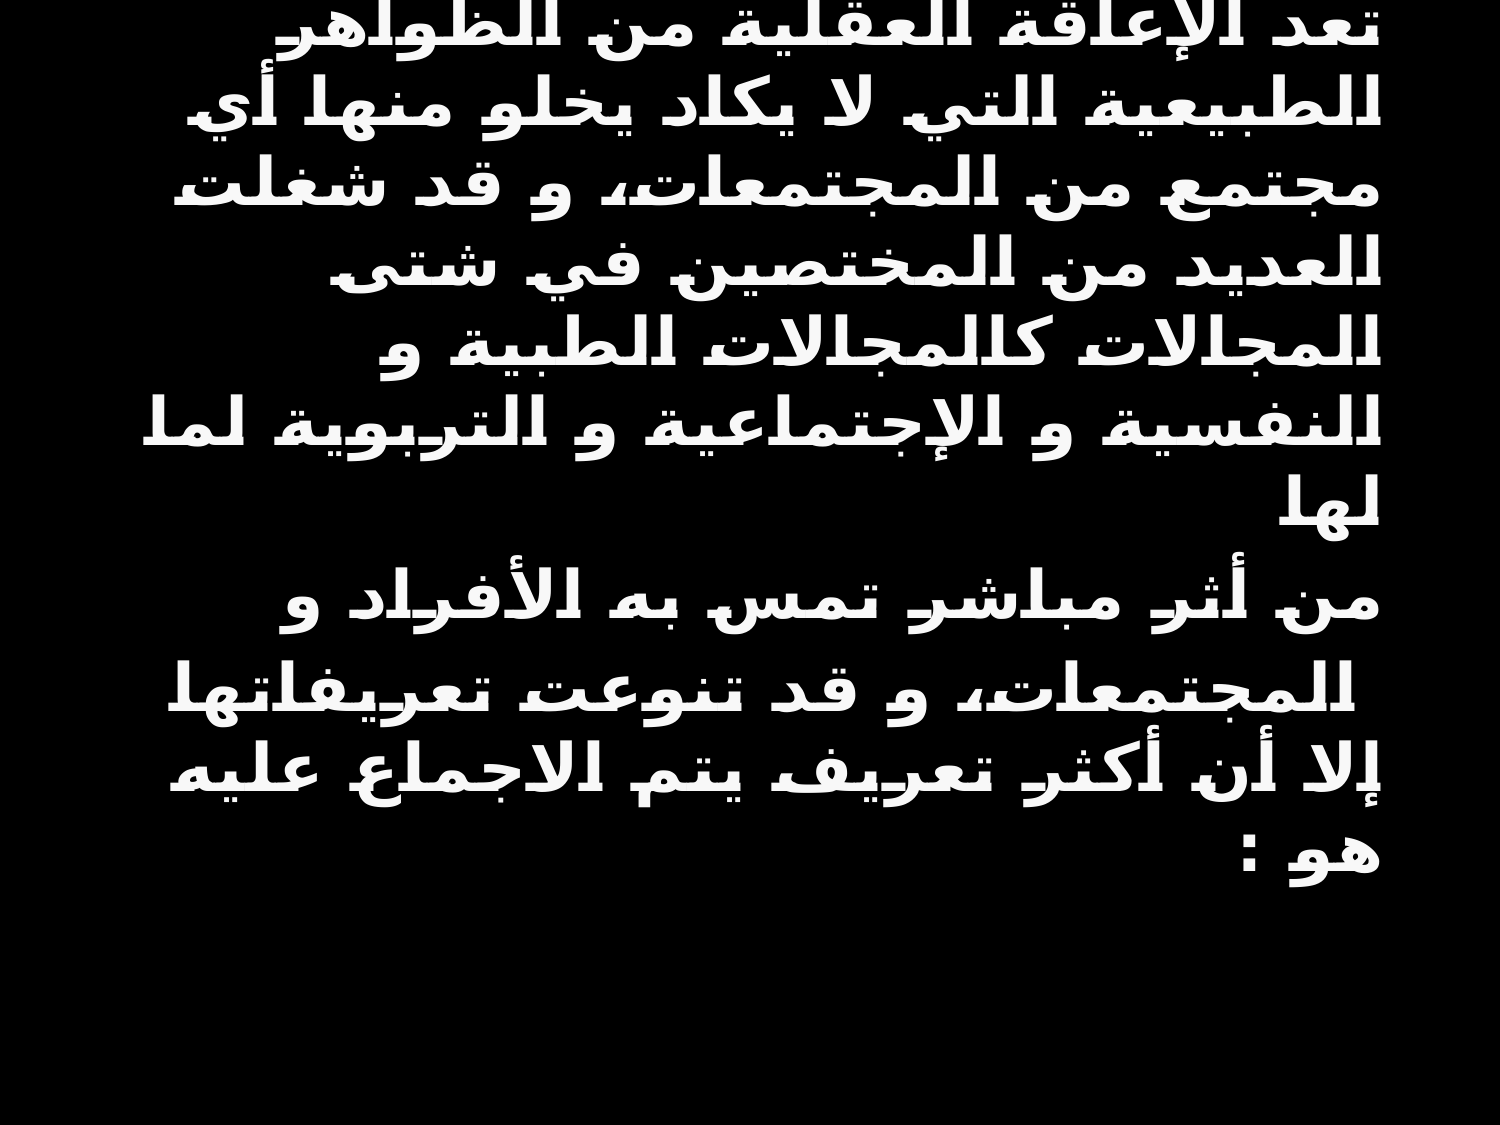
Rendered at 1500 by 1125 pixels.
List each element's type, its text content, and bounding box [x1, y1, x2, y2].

list الإعاقة العقلية: تعد الإعاقة العقلية من الظواهر الطبيعية التي لا يكاد يخلو منها أي مجتمع من المجتمعات، و قد شغلت العديد من المختصين في شتى المجالات كالمجالات الطبية و النفسية و الإجتماعية و التربوية لما لها من أثر مباشر تمس به الأفراد و المجتمعات، و قد تنوعت تعريفاتها إلا أن أكثر تعريف يتم الاجماع عليه هو : [123, 0, 1399, 986]
